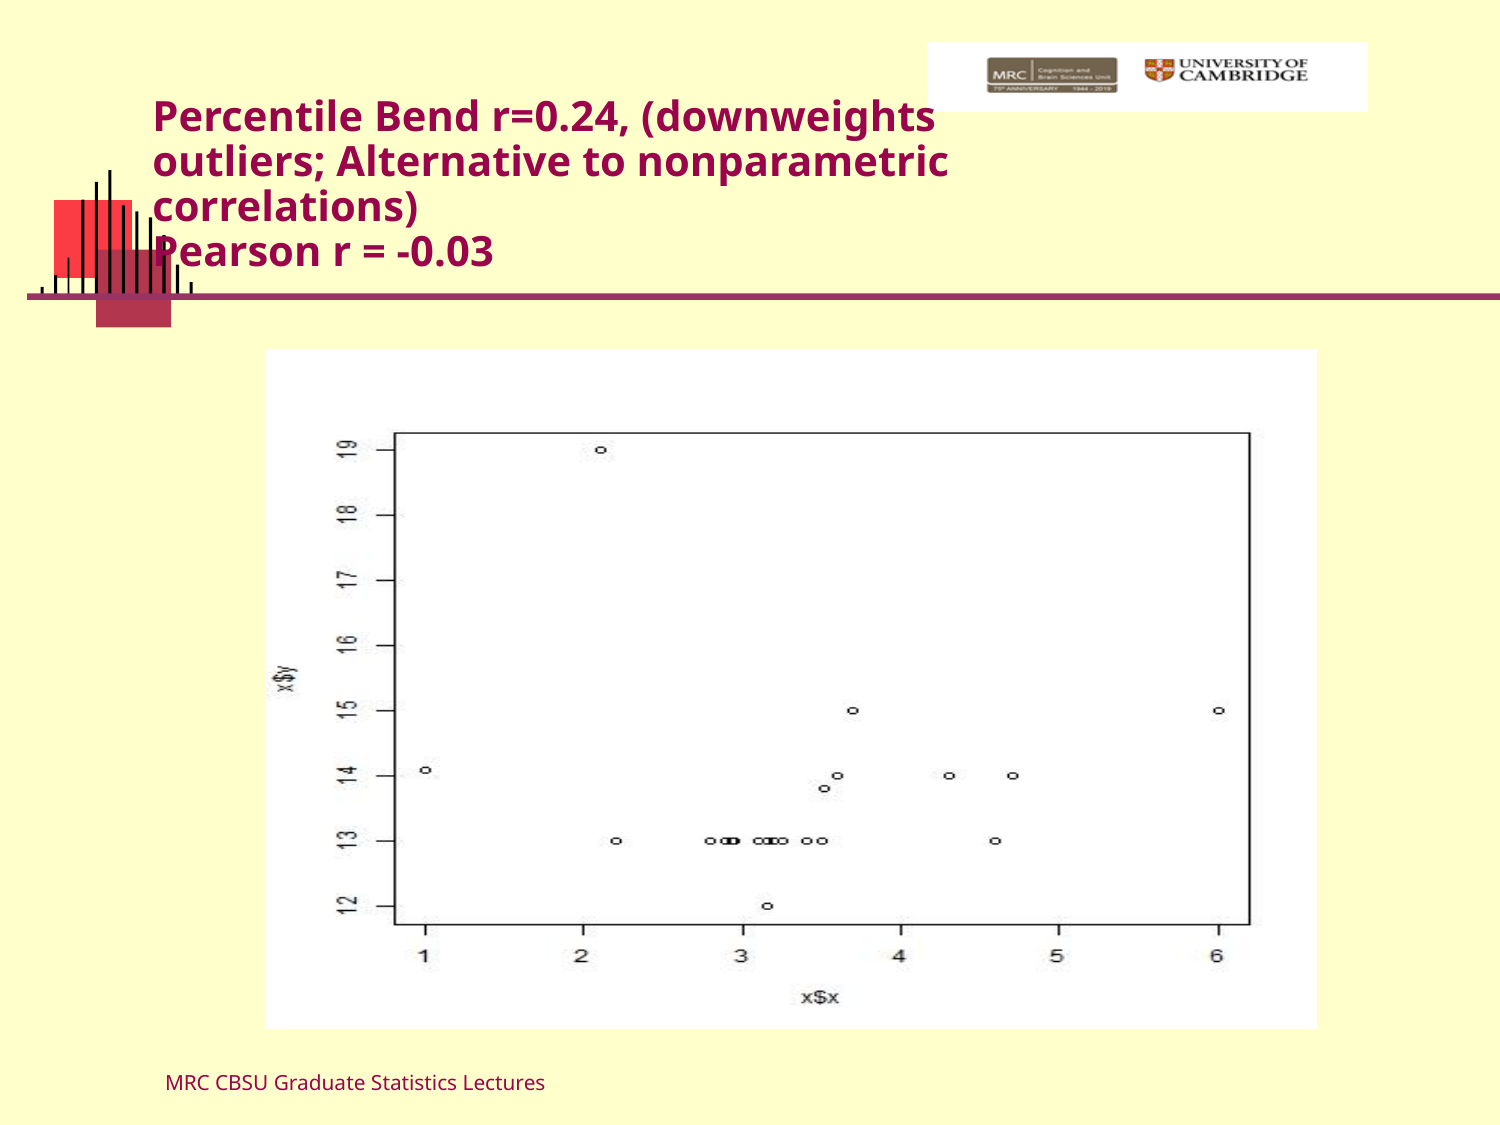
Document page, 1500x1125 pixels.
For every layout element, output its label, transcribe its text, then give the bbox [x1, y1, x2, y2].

picture [265, 349, 1318, 1030]
picture [927, 42, 1368, 112]
title Percentile Bend r=0.24, (downweights outliers; Alternative to nonparametric correlations) Pearson r = -0.03 [137, 137, 988, 233]
footer MRC CBSU Graduate Statistics Lectures [149, 1062, 988, 1101]
